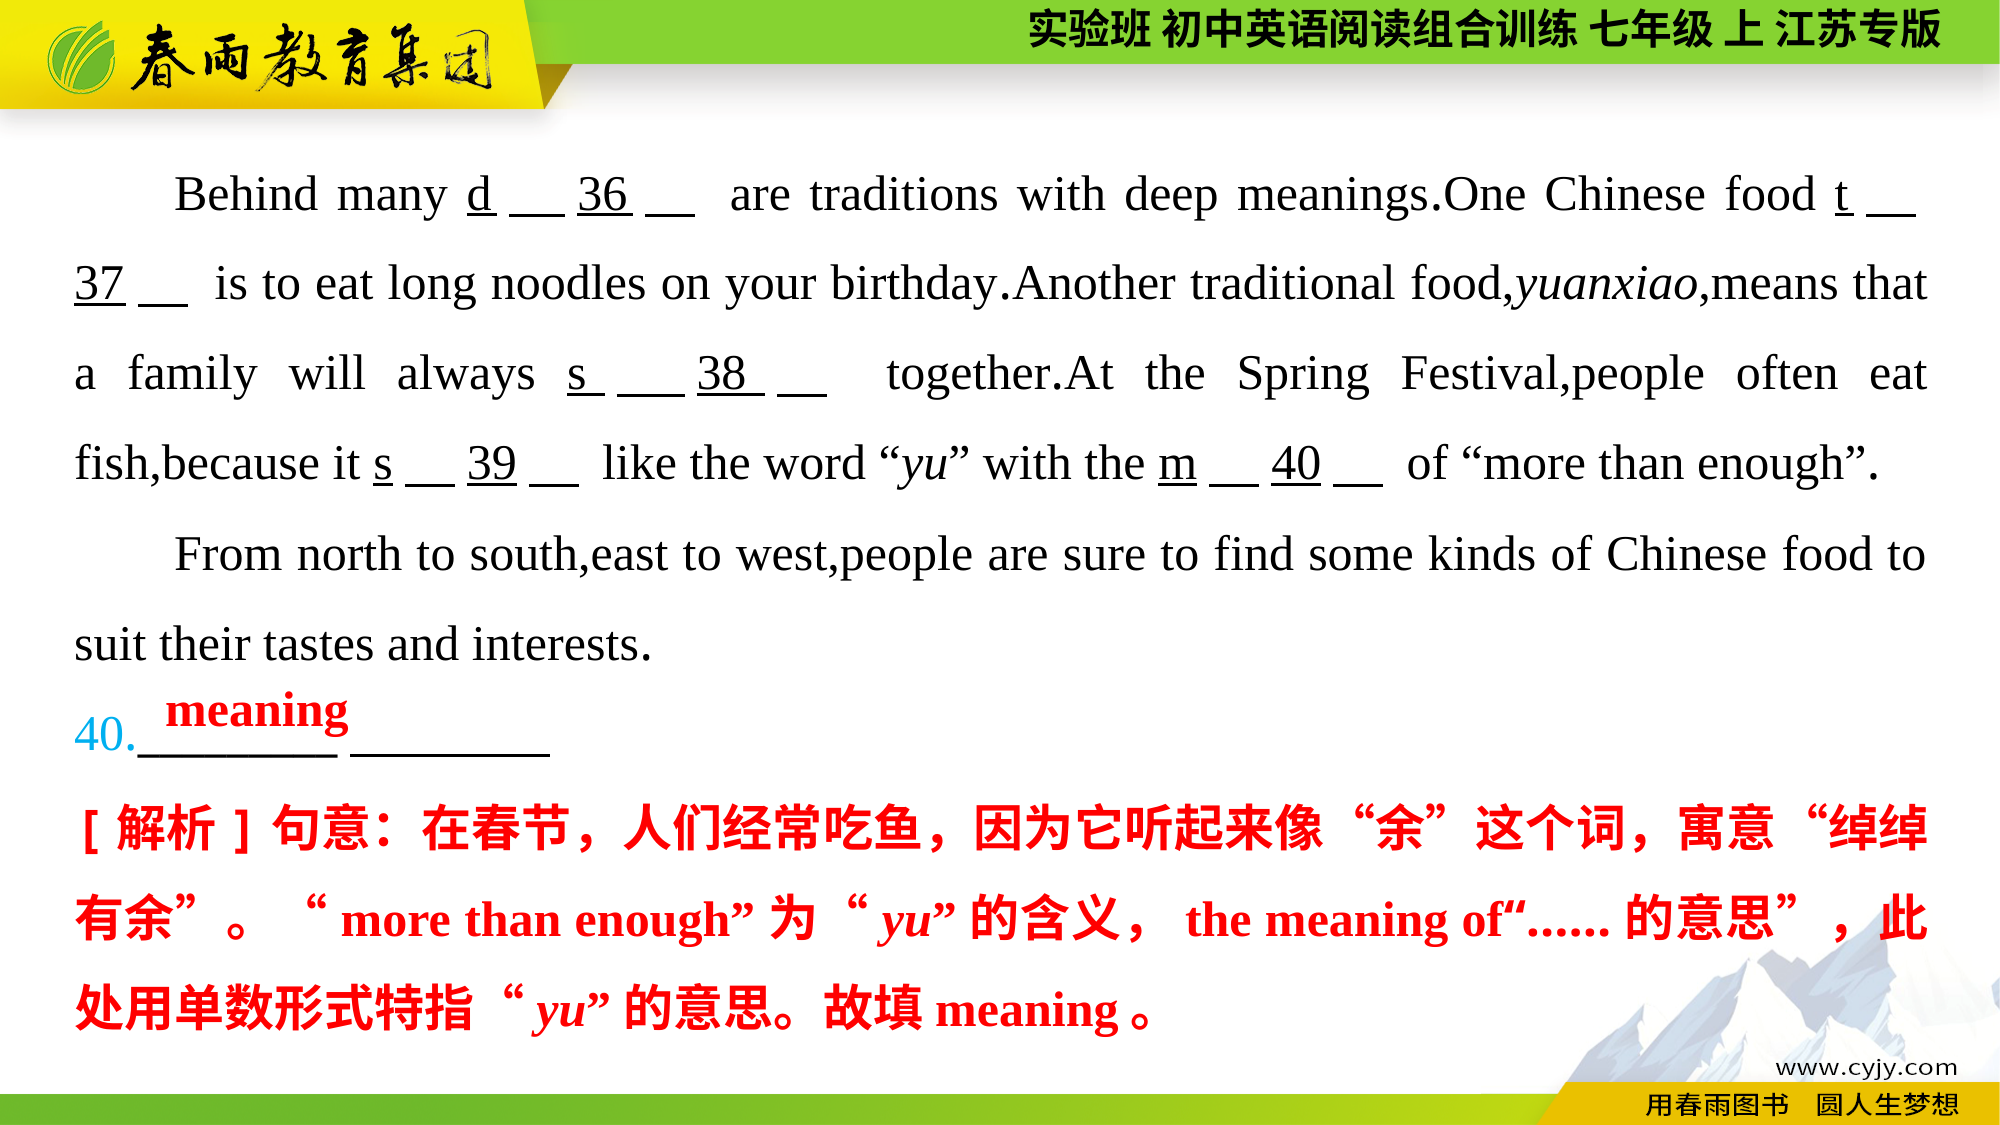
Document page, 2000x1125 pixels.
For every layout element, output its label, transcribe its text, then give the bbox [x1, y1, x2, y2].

picture [0, 0, 2000, 1125]
list Behind many d 36 are traditions with deep meanings.One Chinese food t 37 is to eat long noodles on your birthday.Another traditional food,yuanxiao,means that a family will always s 38 together.At the Spring Festival,people often eat fish,because it s 39 like the word “yu” with the m 40 of “more than enough”. From north to south,east to west,people are sure to find some kinds of Chinese food to suit their tastes and interests. 40._________ [59, 122, 1944, 758]
text_box meaning [150, 668, 364, 744]
text_box [解析]句意：在春节，人们经常吃鱼，因为它听起来像“余”这个词，寓意“绰绰有余”。“more than enough”为“yu”的含义，the meaning of“……的意思”，此处用单数形式特指“yu”的意思。故填meaning。 [59, 758, 1944, 1044]
